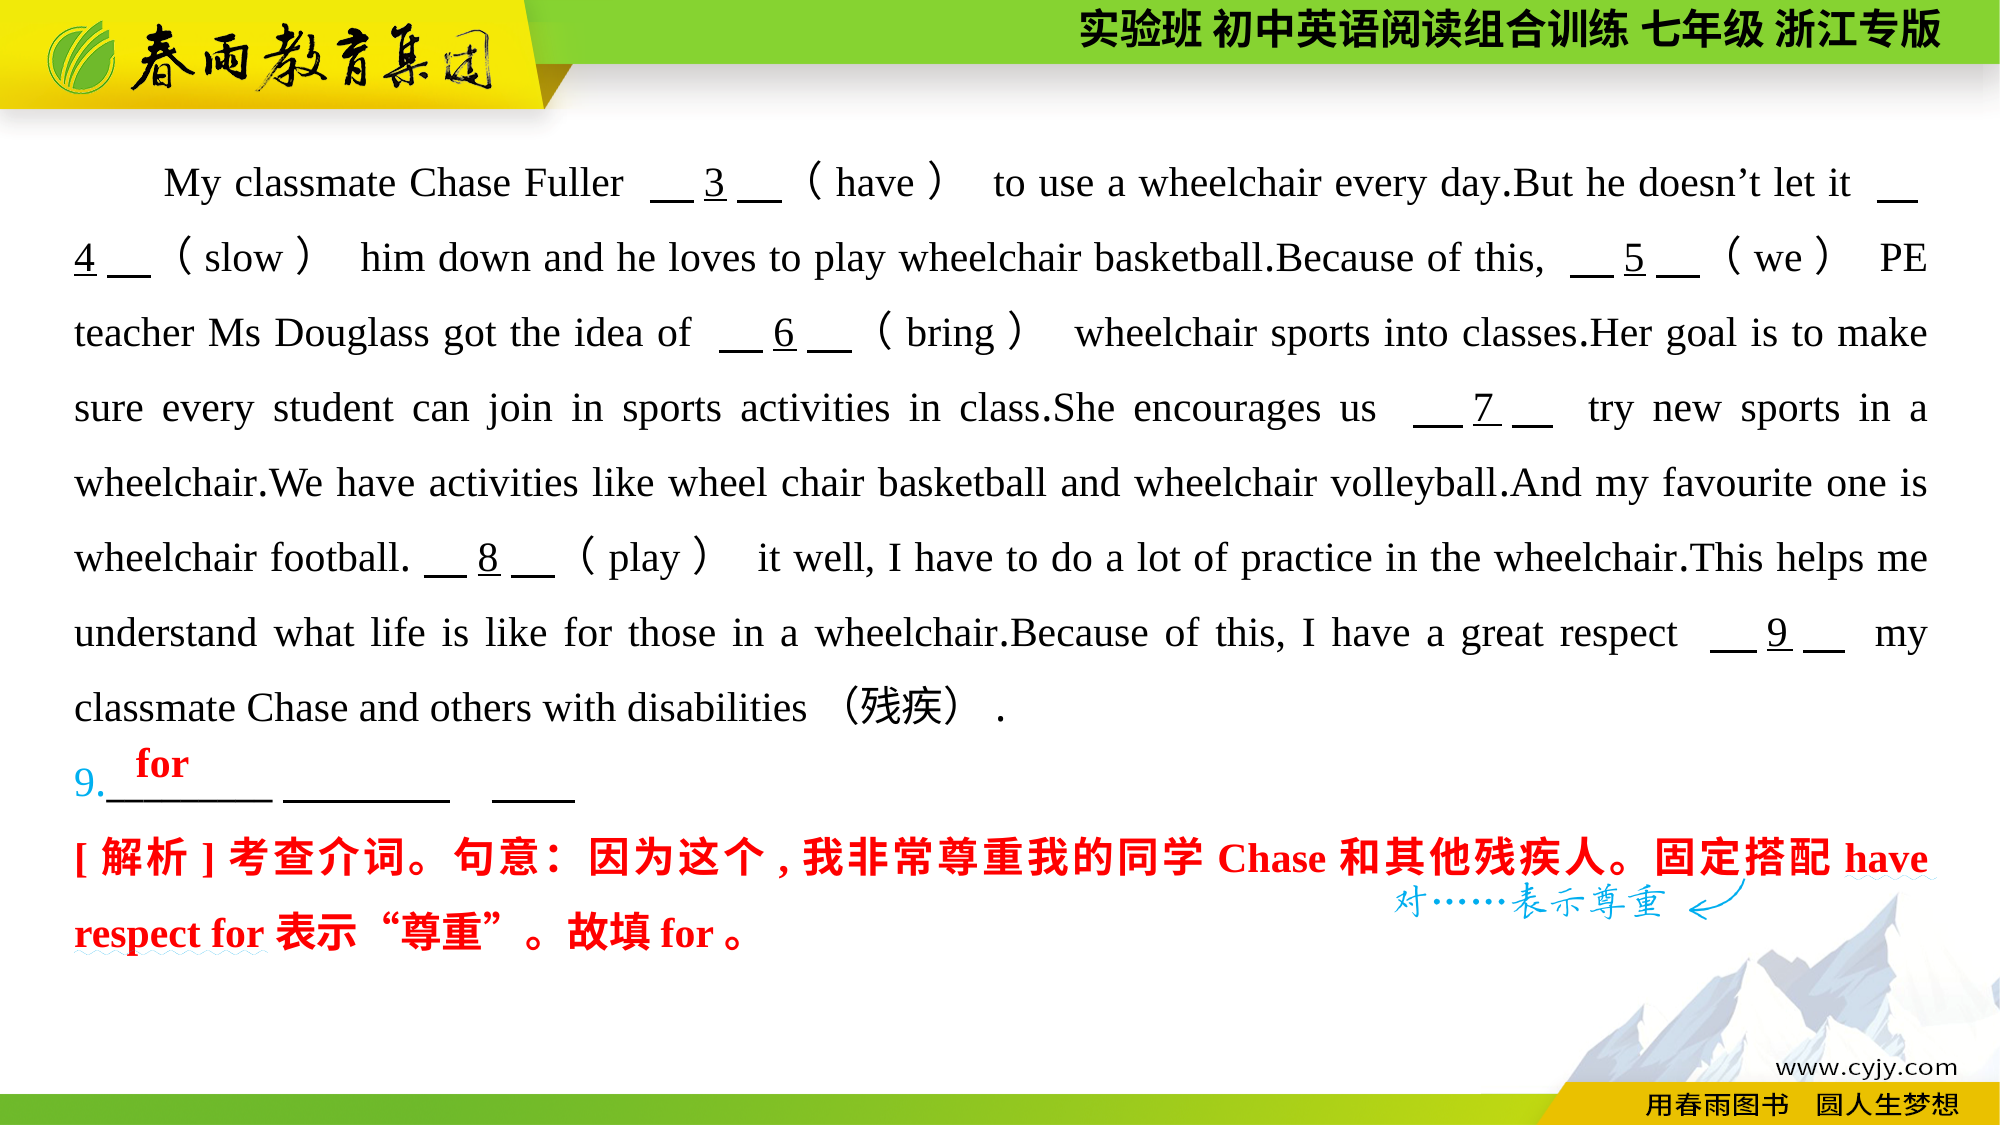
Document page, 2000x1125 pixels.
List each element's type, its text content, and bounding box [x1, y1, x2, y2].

picture [0, 0, 2000, 1125]
list My classmate Chase Fuller 3 （have） to use a wheelchair every day.But he doesn’t let it 4 （slow） him down and he loves to play wheelchair basketball.Because of this, 5 （we） PE teacher Ms Douglass got the idea of 6 （bring） wheelchair sports into classes.Her goal is to make sure every student can join in sports activities in class.She encourages us 7 try new sports in a wheelchair.We have activities like wheel chair basketball and wheelchair volleyball.And my favourite one is wheelchair football. 8 （play） it well, I have to do a lot of practice in the wheelchair.This helps me understand what life is like for those in a wheelchair.Because of this, I have a great respect 9 my classmate Chase and others with disabilities（残疾）. 9._________ [59, 122, 1944, 798]
text_box for [121, 728, 205, 794]
text_box [解析]考查介词。句意：因为这个,我非常尊重我的同学Chase和其他残疾人。固定搭配have respect for表示“尊重”。故填for。 [59, 798, 1944, 964]
